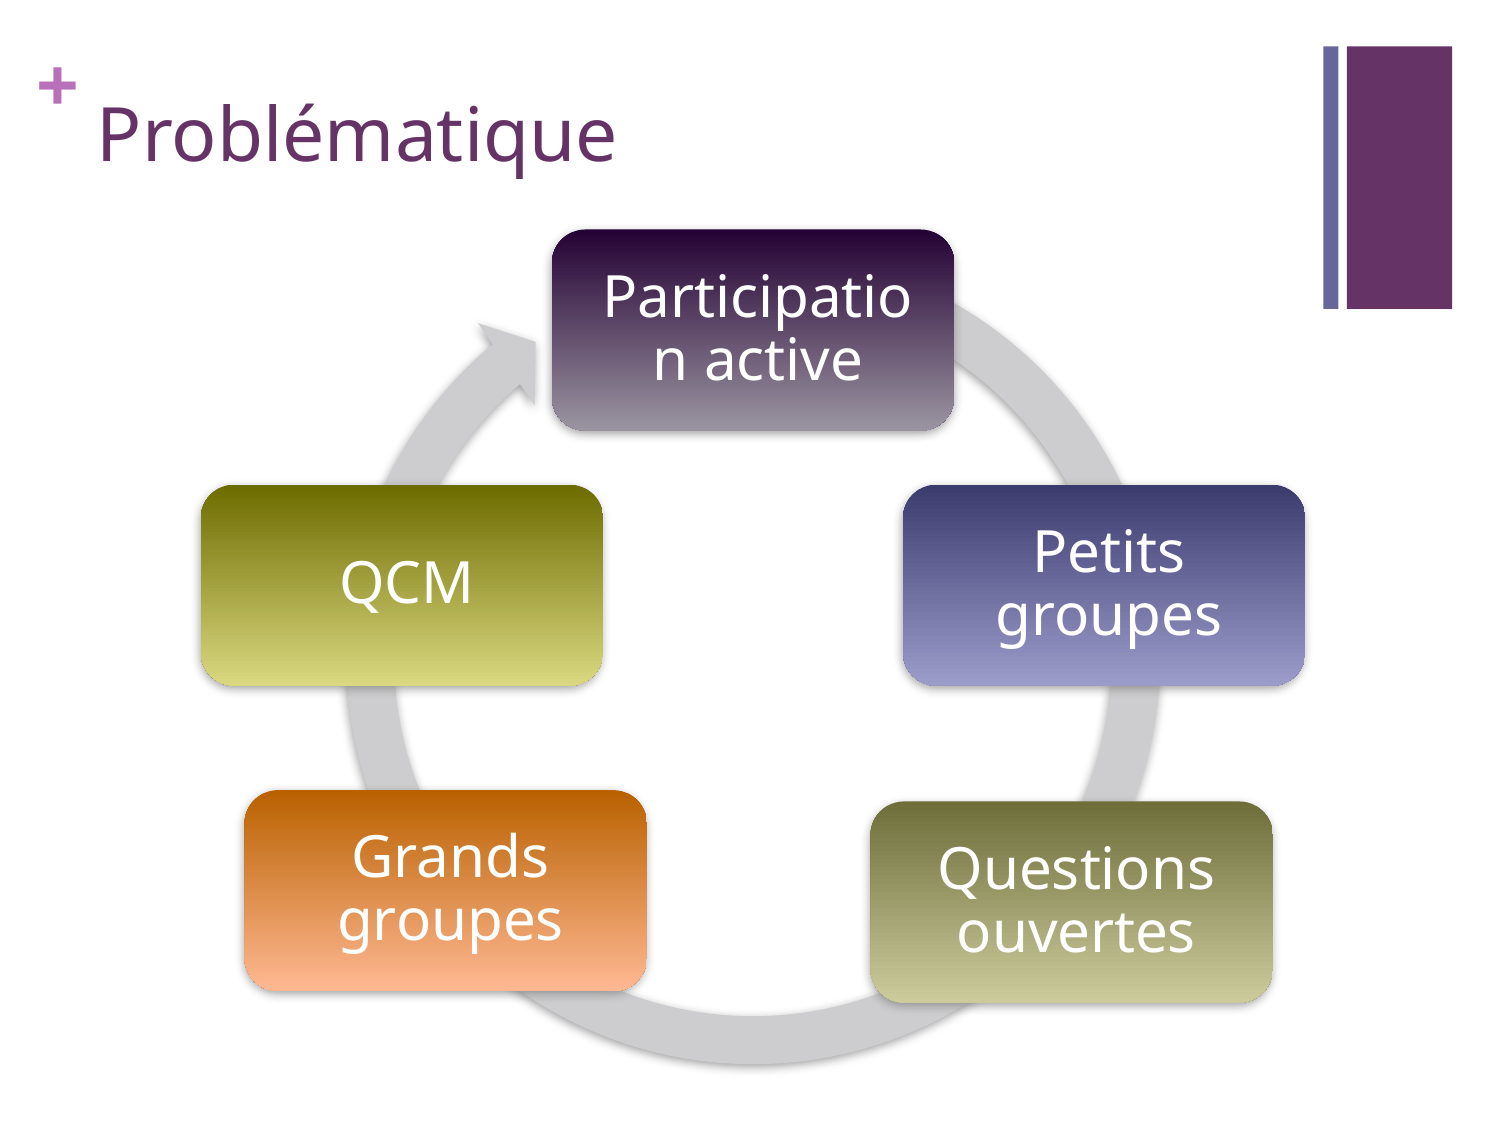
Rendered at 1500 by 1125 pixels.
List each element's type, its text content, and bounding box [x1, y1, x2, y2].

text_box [184, 228, 1322, 1100]
title Problématique [81, 79, 1322, 263]
